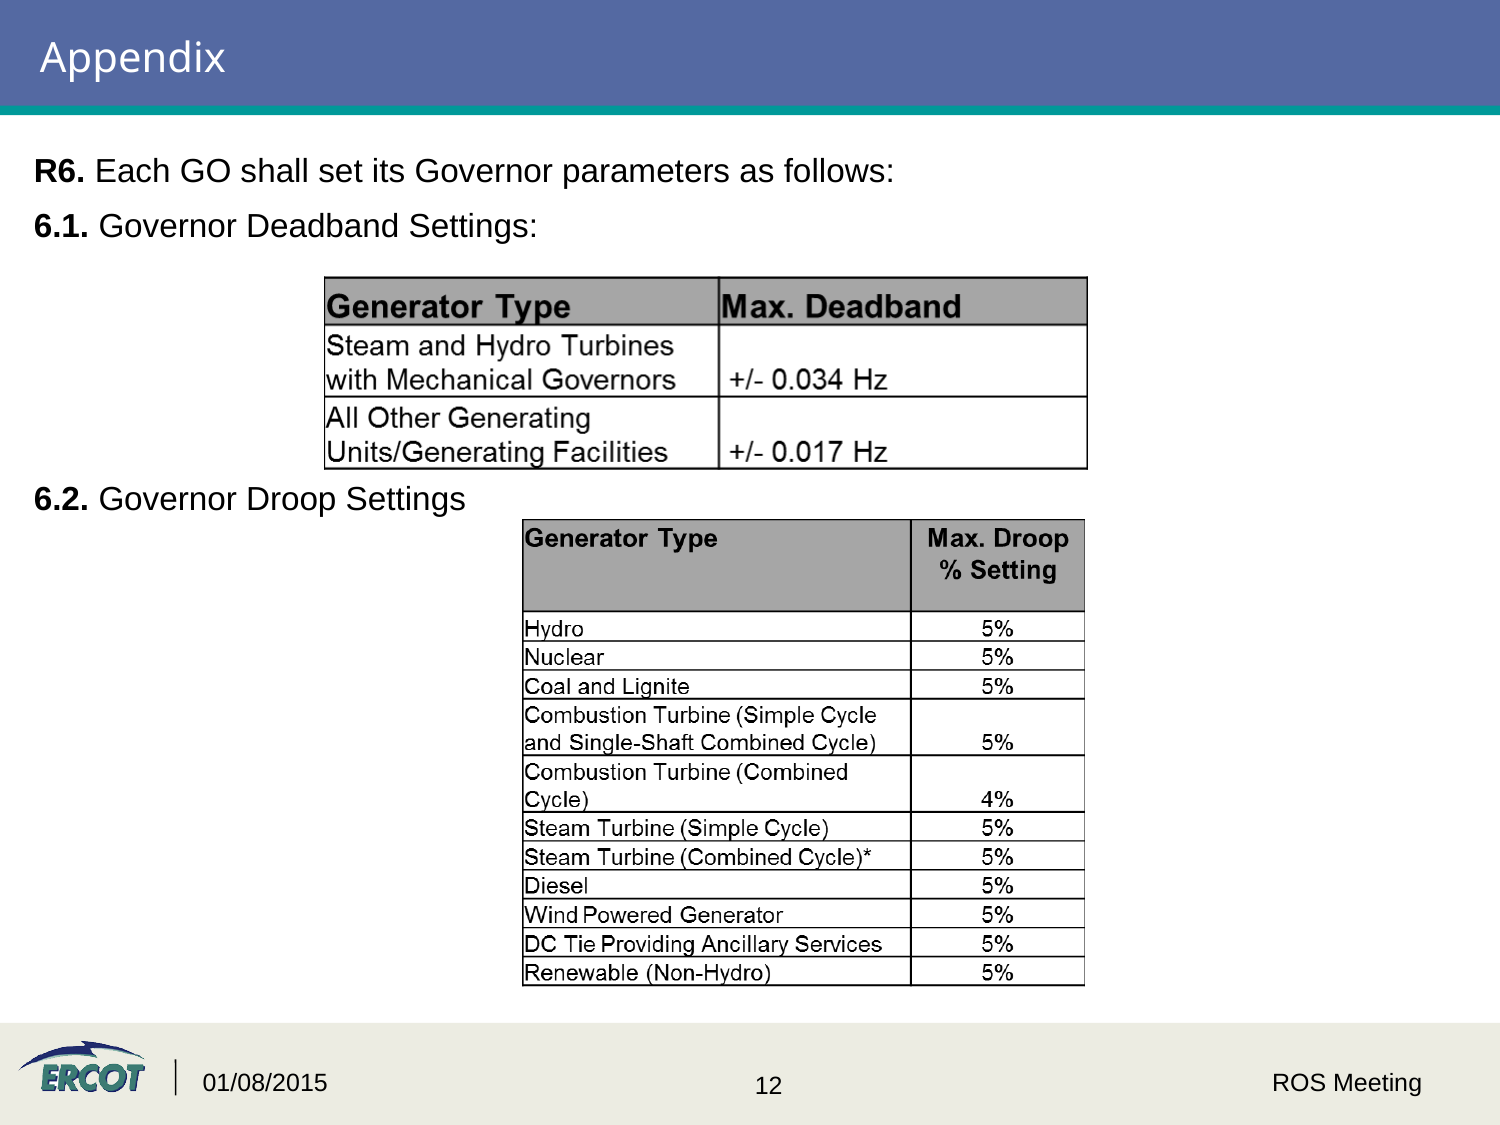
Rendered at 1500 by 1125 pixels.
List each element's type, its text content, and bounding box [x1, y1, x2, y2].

picture [522, 512, 1086, 999]
footer ROS Meeting [1025, 1059, 1438, 1125]
picture [324, 274, 1089, 486]
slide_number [187, 1059, 538, 1125]
picture [10, 1031, 151, 1111]
title Appendix [24, 0, 1450, 87]
list R6. Each GO shall set its Governor parameters as follows: 6.1. Governor Deadband Settings: 6.2. Governor Droop Settings [18, 87, 1469, 888]
